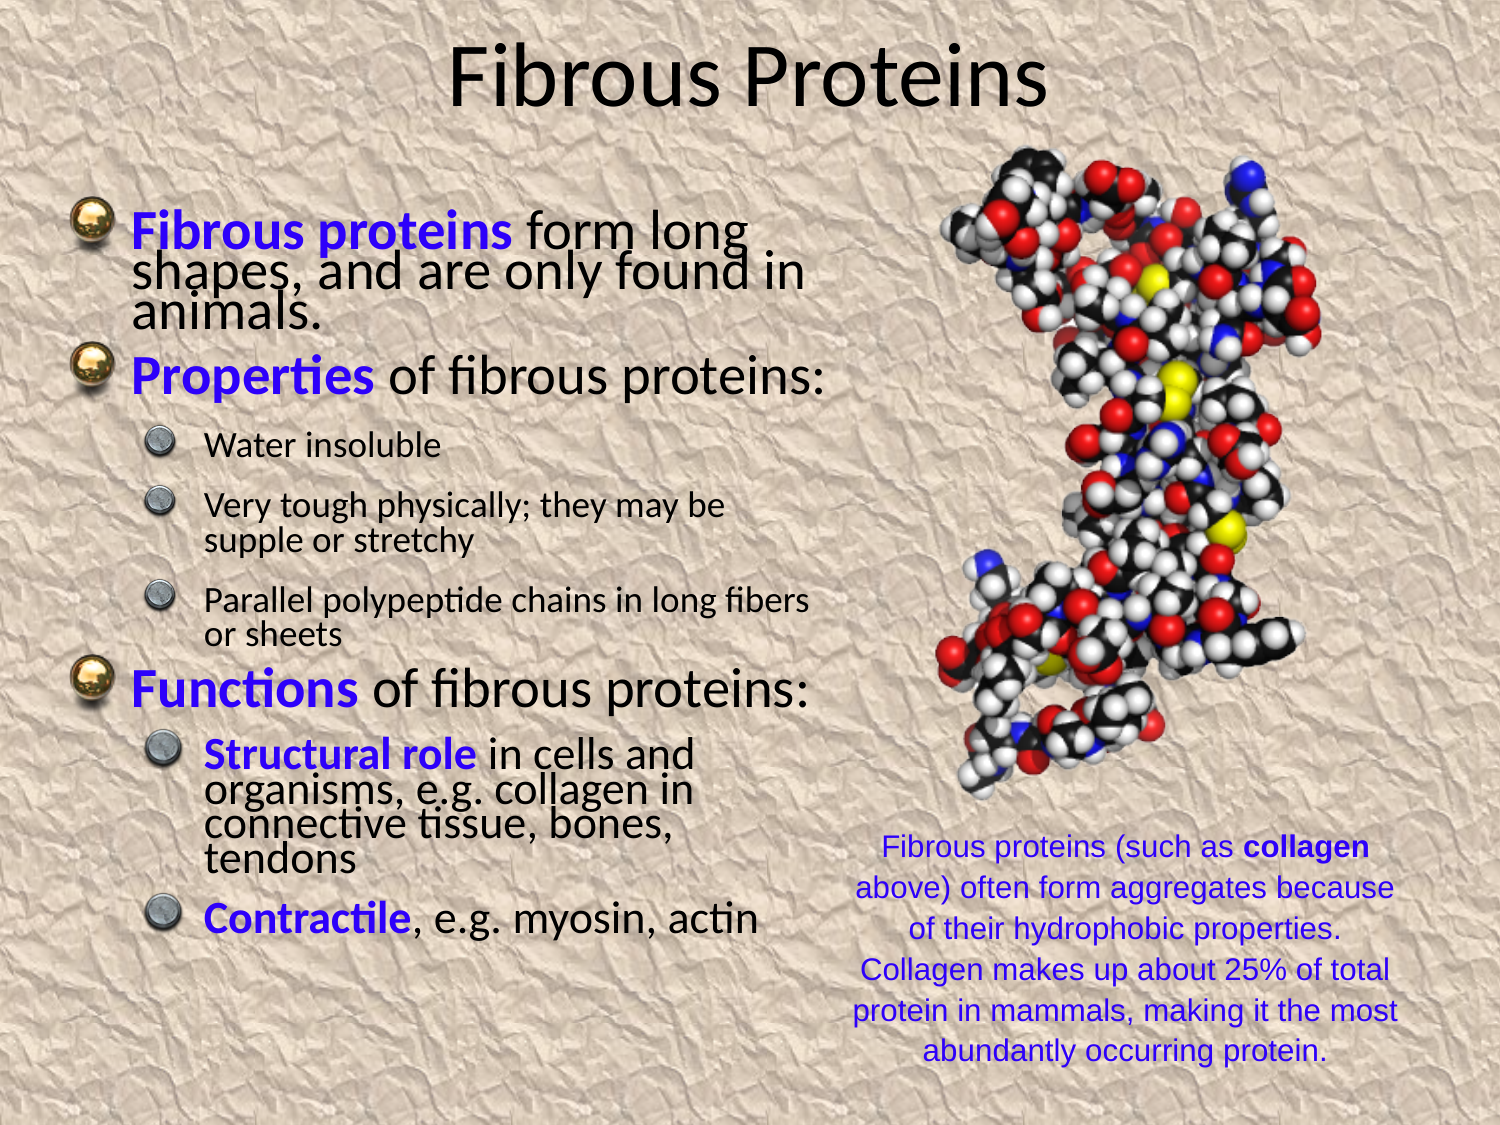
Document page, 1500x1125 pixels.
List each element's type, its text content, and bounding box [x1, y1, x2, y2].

picture [141, 728, 186, 774]
list Fibrous proteins form long shapes, and are only found in animals. Properties of fibrous proteins: Water insoluble Very tough physically; they may be supple or stretchy Parallel polypeptide chains in long fibers or sheets Functions of fibrous proteins: Structural role in cells and organisms, e.g. collagen in connective tissue, bones, tendons Contractile, e.g. myosin, actin [48, 213, 846, 995]
picture [891, 102, 1369, 833]
picture [69, 654, 116, 716]
picture [69, 341, 116, 402]
text_box Fibrous proteins (such as collagen above) often form aggregates because of their hydrophobic properties. Collagen makes up about 25% of total protein in mammals, making it the most abundantly occurring protein. [830, 823, 1408, 1065]
picture [141, 578, 178, 616]
picture [141, 892, 186, 938]
title Fibrous Proteins [0, 0, 1500, 132]
picture [141, 484, 178, 521]
picture [69, 196, 116, 258]
picture [141, 424, 178, 462]
